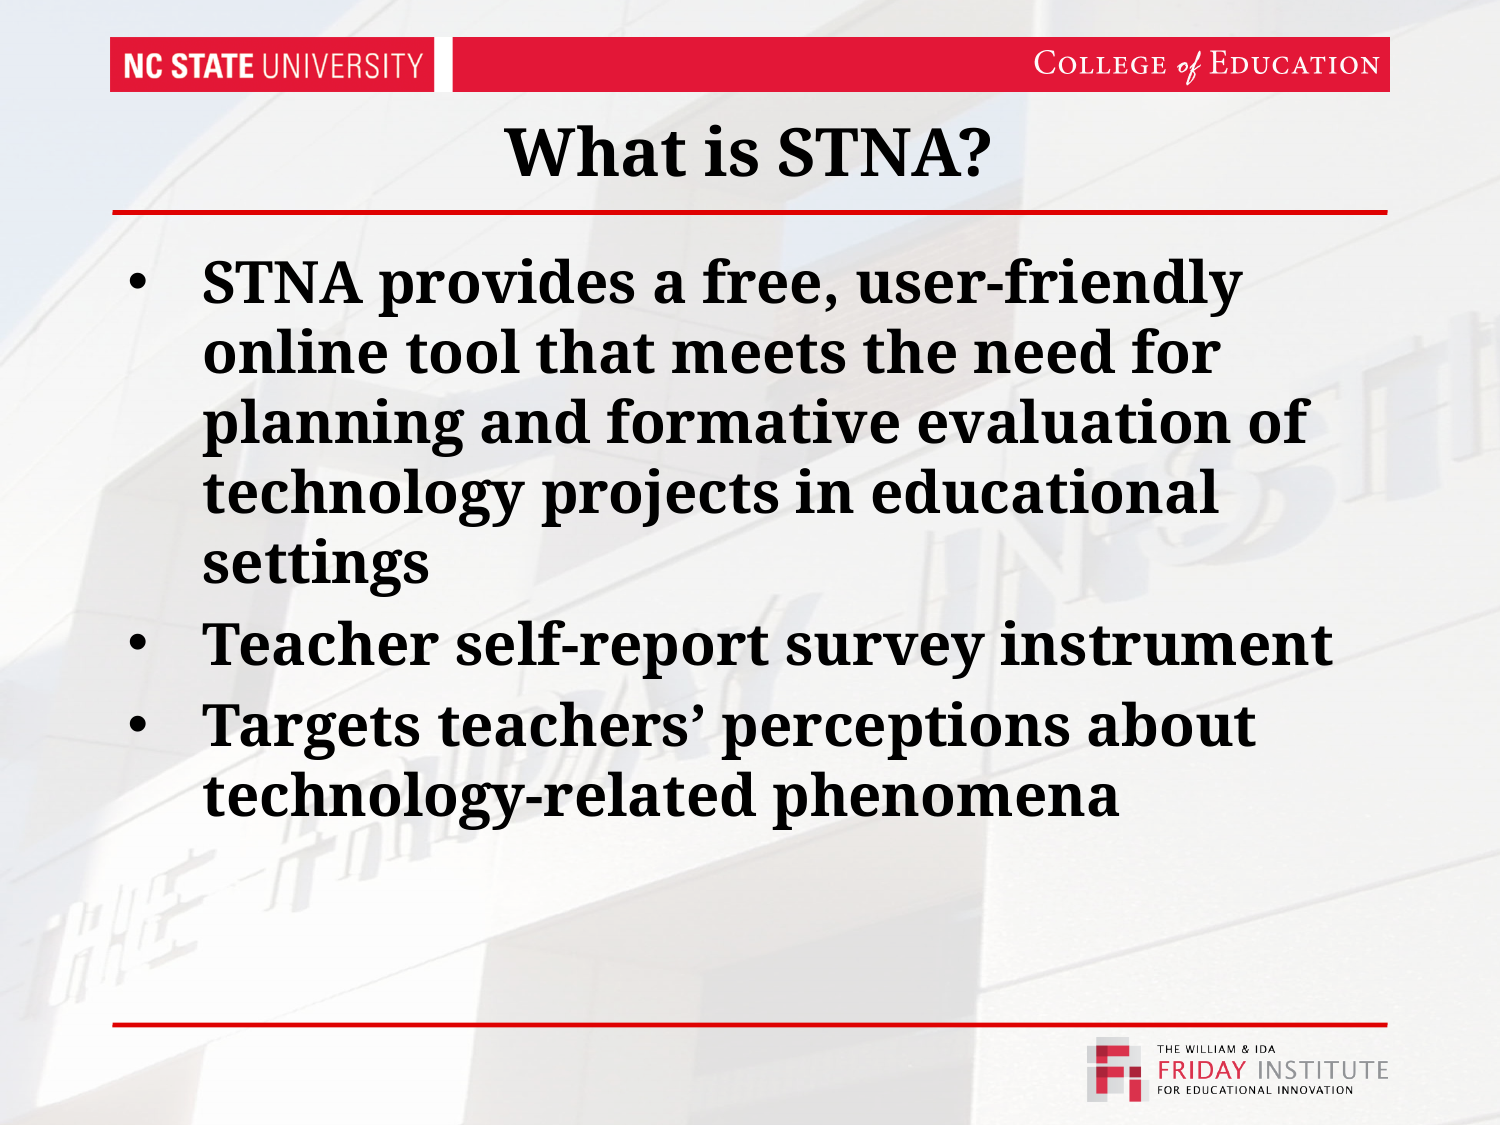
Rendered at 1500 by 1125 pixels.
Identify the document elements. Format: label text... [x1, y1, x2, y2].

picture [1087, 1037, 1388, 1102]
list STNA provides a free, user-friendly online tool that meets the need for planning and formative evaluation of technology projects in educational settings Teacher self-report survey instrument Targets teachers’ perceptions about technology-related phenomena [112, 237, 1388, 1001]
picture [110, 37, 1390, 92]
title What is STNA? [112, 87, 1388, 213]
